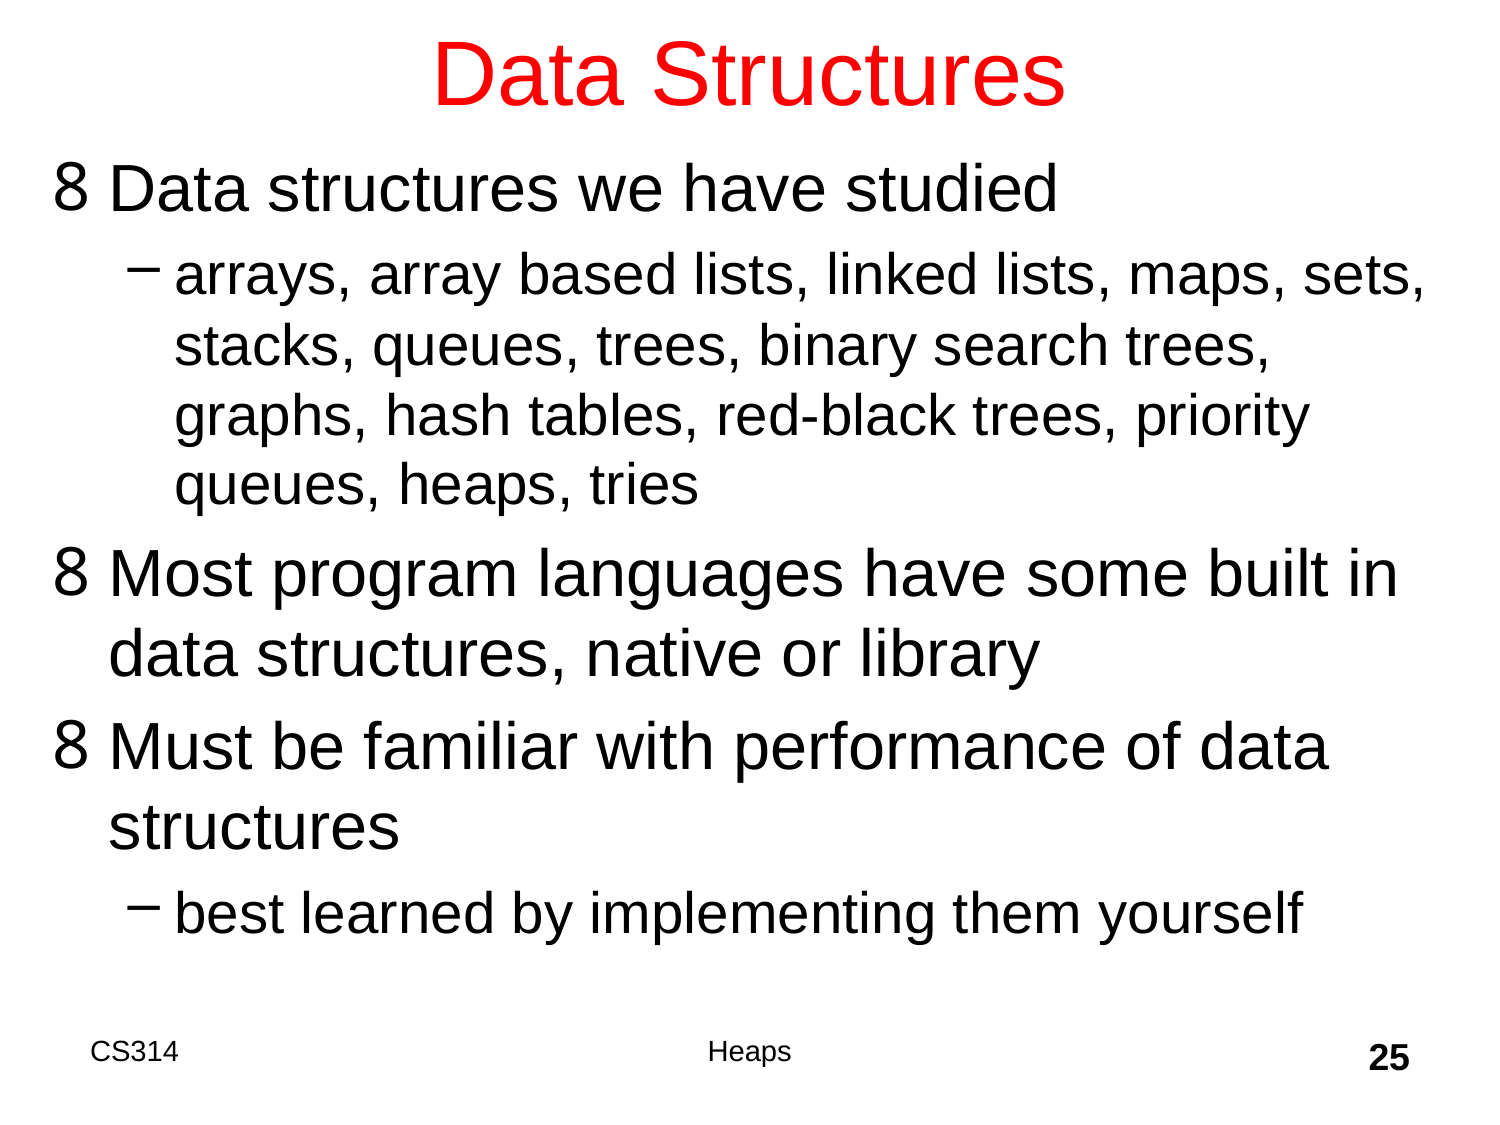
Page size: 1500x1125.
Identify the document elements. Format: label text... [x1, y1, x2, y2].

footer Heaps [462, 1024, 1038, 1101]
slide_number 25 [1112, 1024, 1426, 1101]
list Data structures we have studied arrays, array based lists, linked lists, maps, sets, stacks, queues, trees, binary search trees, graphs, hash tables, red-black trees, priority queues, heaps, tries Most program languages have some built in data structures, native or library Must be familiar with performance of data structures best learned by implementing them yourself [37, 137, 1463, 1038]
title Data Structures [112, 0, 1388, 137]
slide_number CS314 [74, 1024, 451, 1101]
